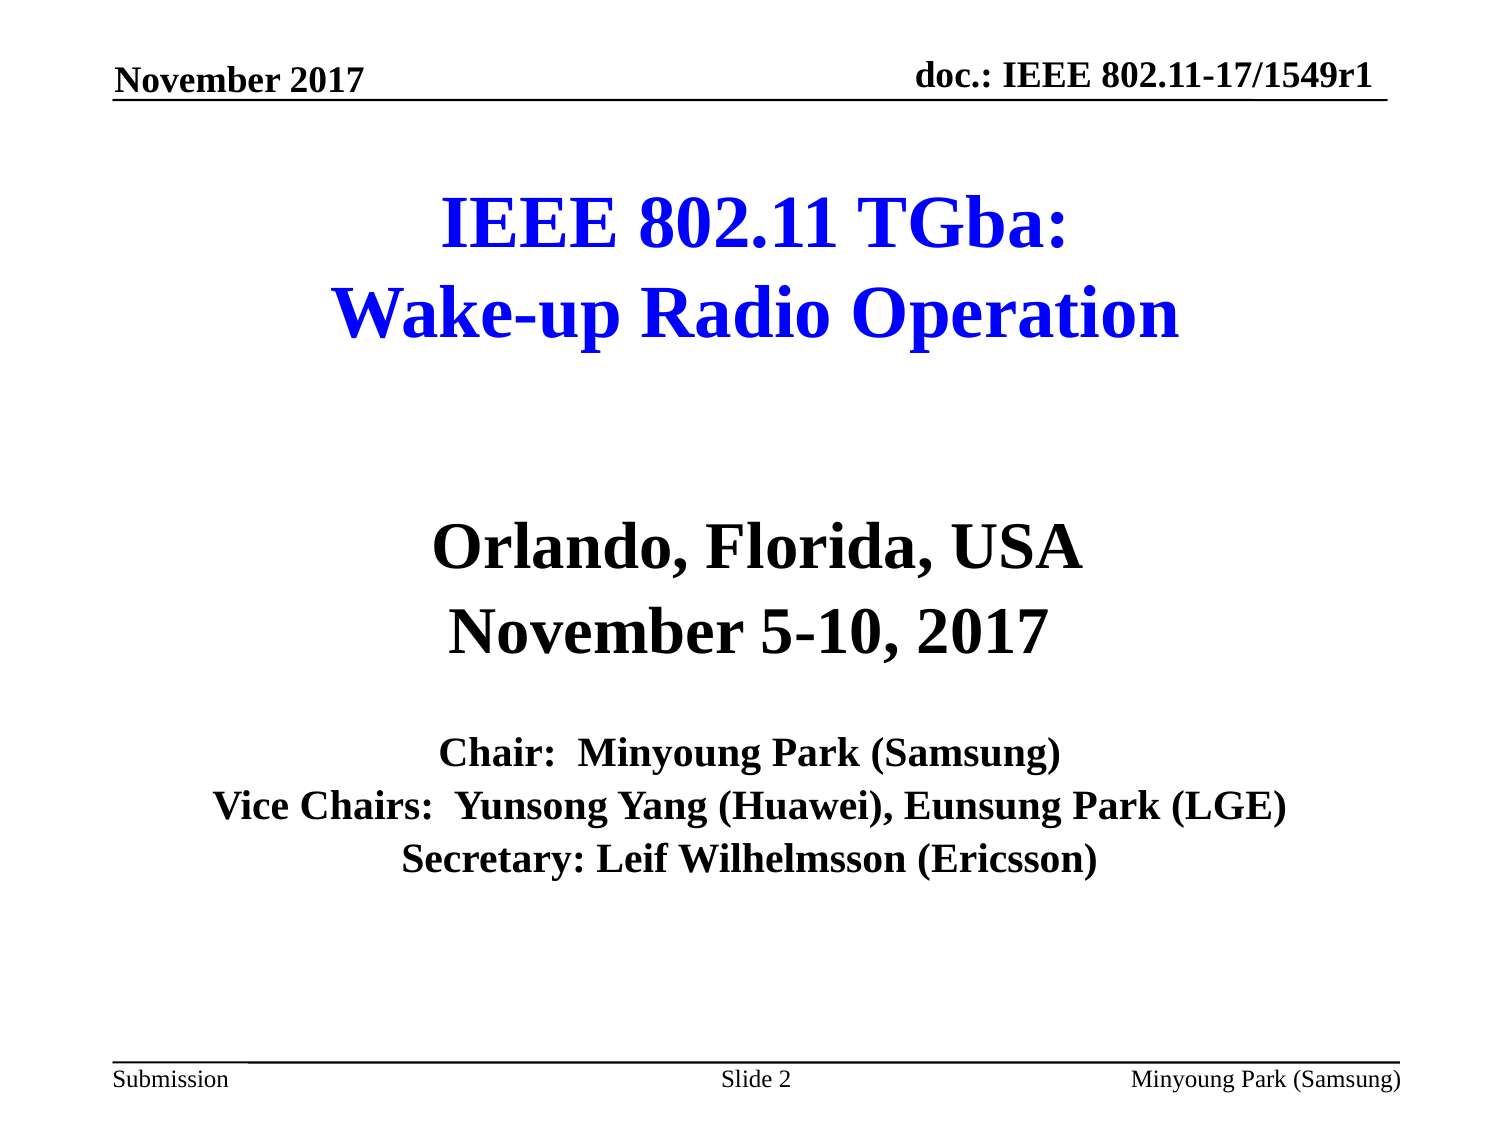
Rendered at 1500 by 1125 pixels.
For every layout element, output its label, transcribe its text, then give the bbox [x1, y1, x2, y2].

list Orlando, Florida, USA November 5-10, 2017 Chair: Minyoung Park (Samsung) Vice Chairs: Yunsong Yang (Huawei), Eunsung Park (LGE) Secretary: Leif Wilhelmsson (Ericsson) [112, 324, 1388, 1000]
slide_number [114, 54, 374, 101]
title IEEE 802.11 TGba: Wake-up Radio Operation [117, 175, 1393, 351]
footer Minyoung Park (Samsung) [949, 1061, 1402, 1093]
slide_number Slide 2 [712, 1061, 800, 1093]
